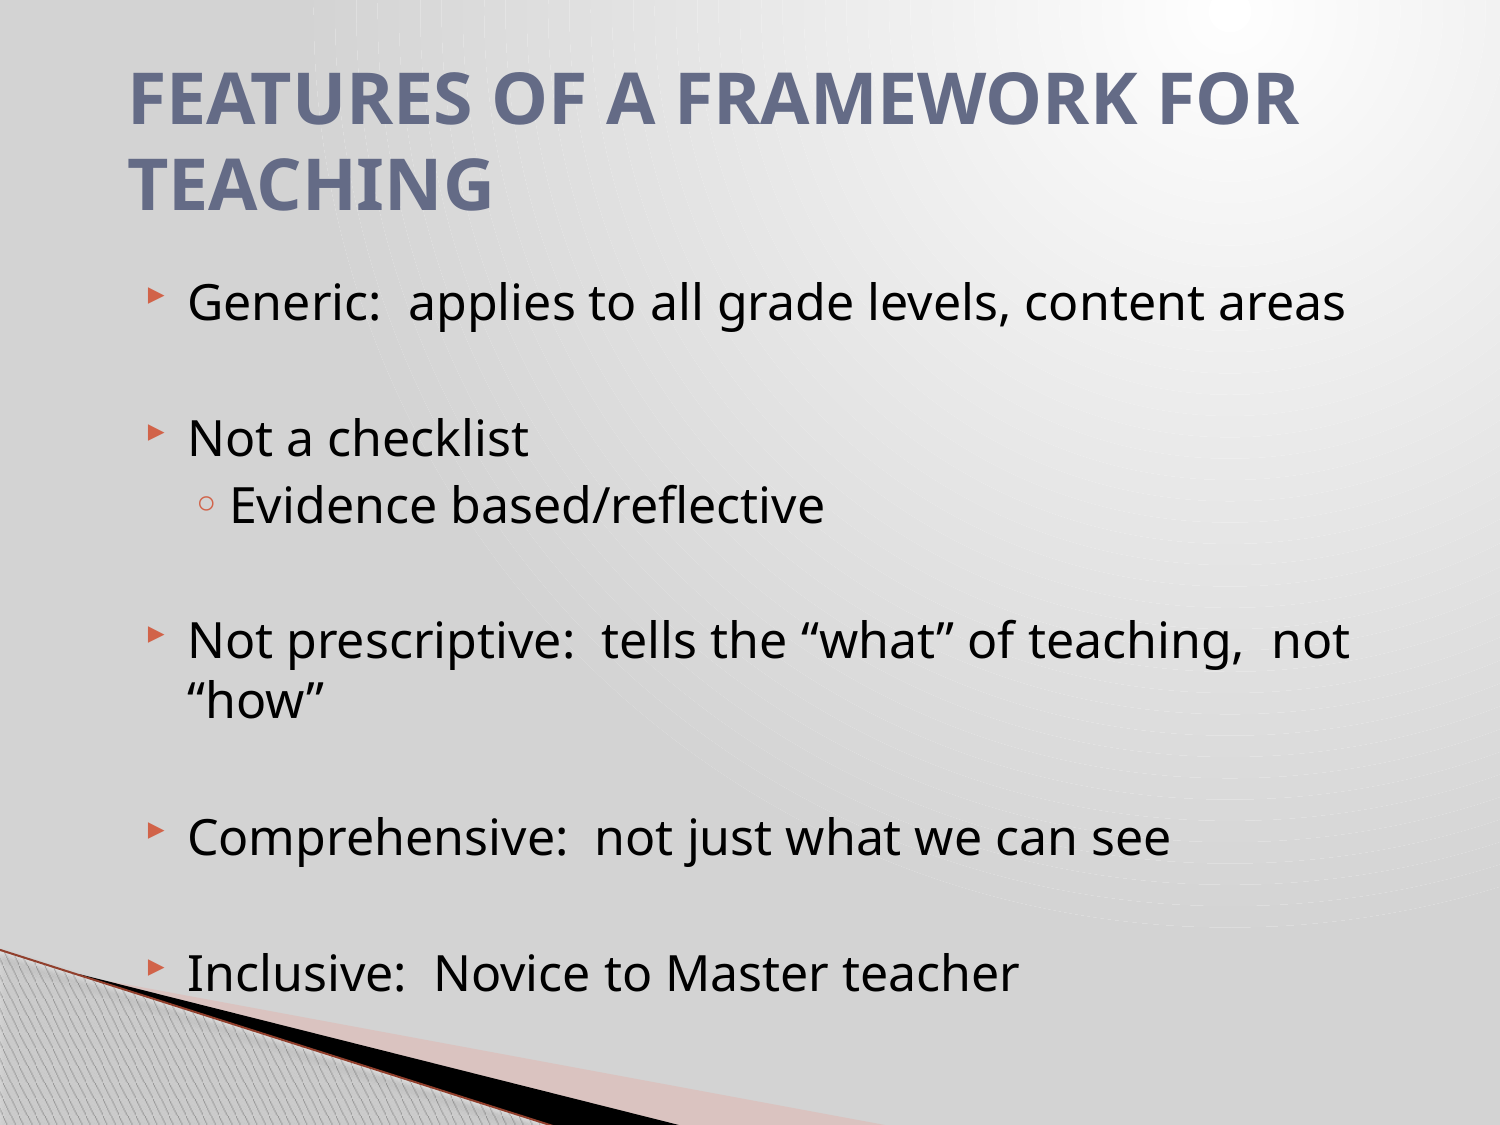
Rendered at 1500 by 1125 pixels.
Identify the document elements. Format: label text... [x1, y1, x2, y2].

list Generic: applies to all grade levels, content areas Not a checklist Evidence based/reflective Not prescriptive: tells the “what” of teaching, not “how” Comprehensive: not just what we can see Inclusive: Novice to Master teacher [112, 262, 1369, 1013]
title FEATURES OF A FRAMEWORK FOR TEACHING [112, 45, 1425, 233]
